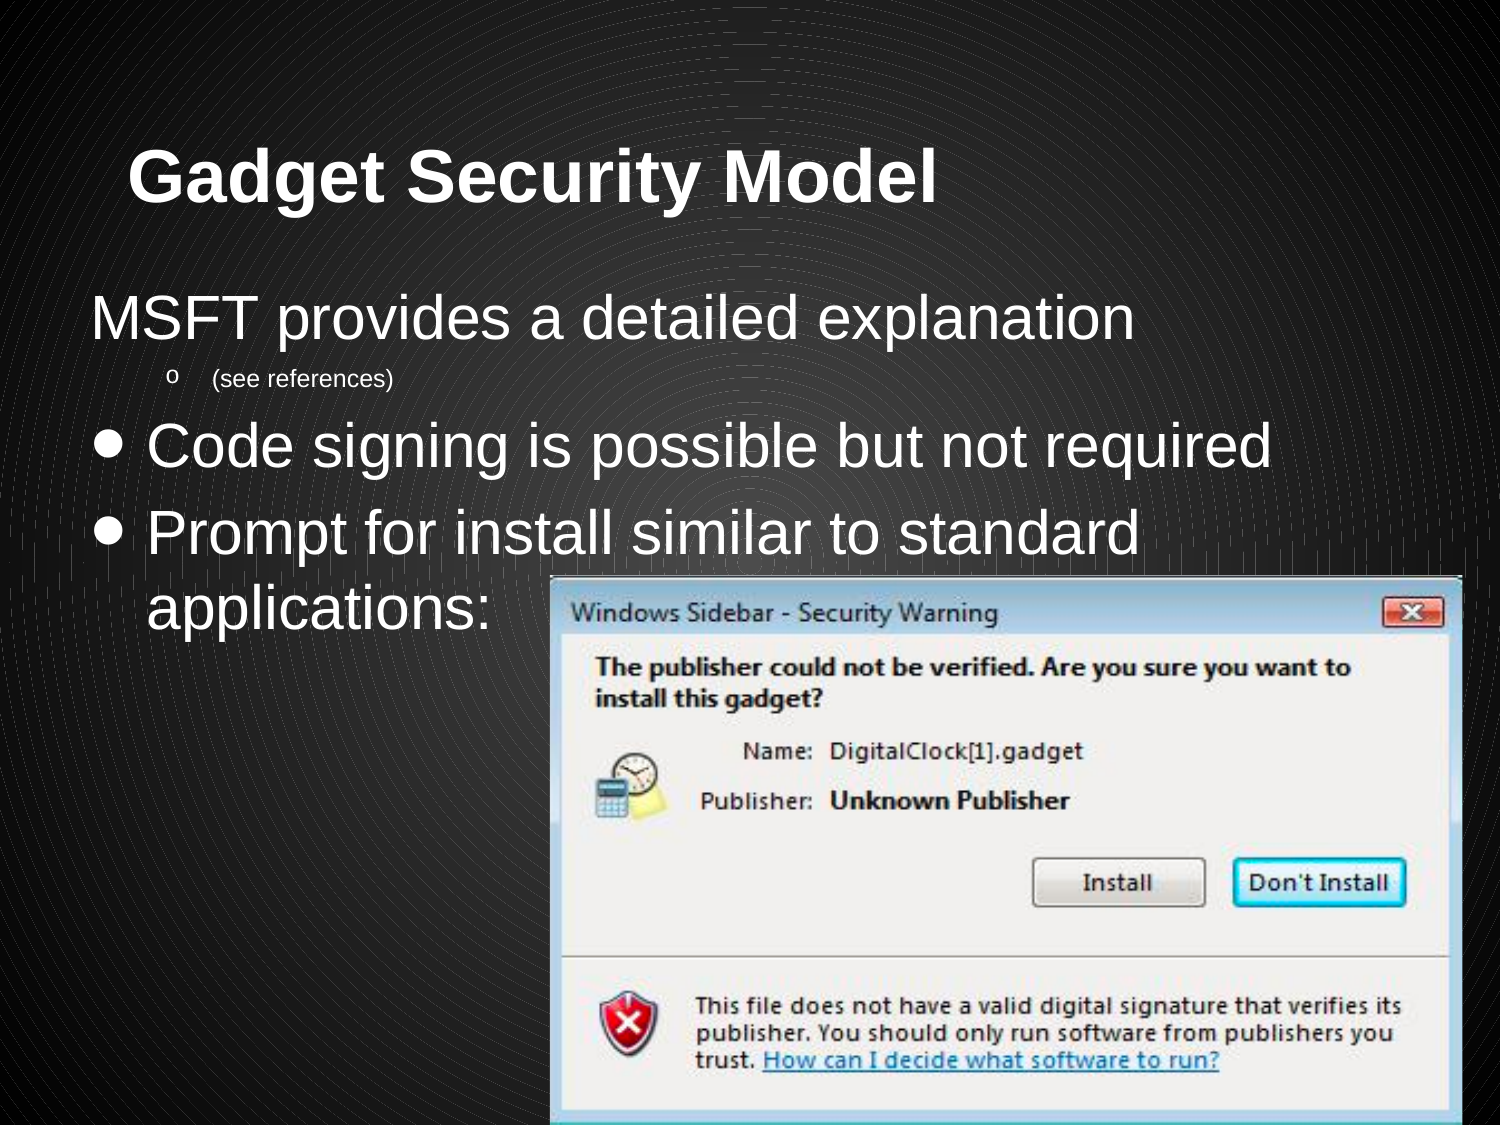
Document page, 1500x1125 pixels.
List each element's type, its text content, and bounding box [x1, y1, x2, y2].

list MSFT provides a detailed explanation (see references) Code signing is possible but not required Prompt for install similar to standard applications: [75, 262, 1425, 1078]
title Gadget Security Model [75, 45, 1425, 233]
text_box [549, 575, 1463, 1125]
